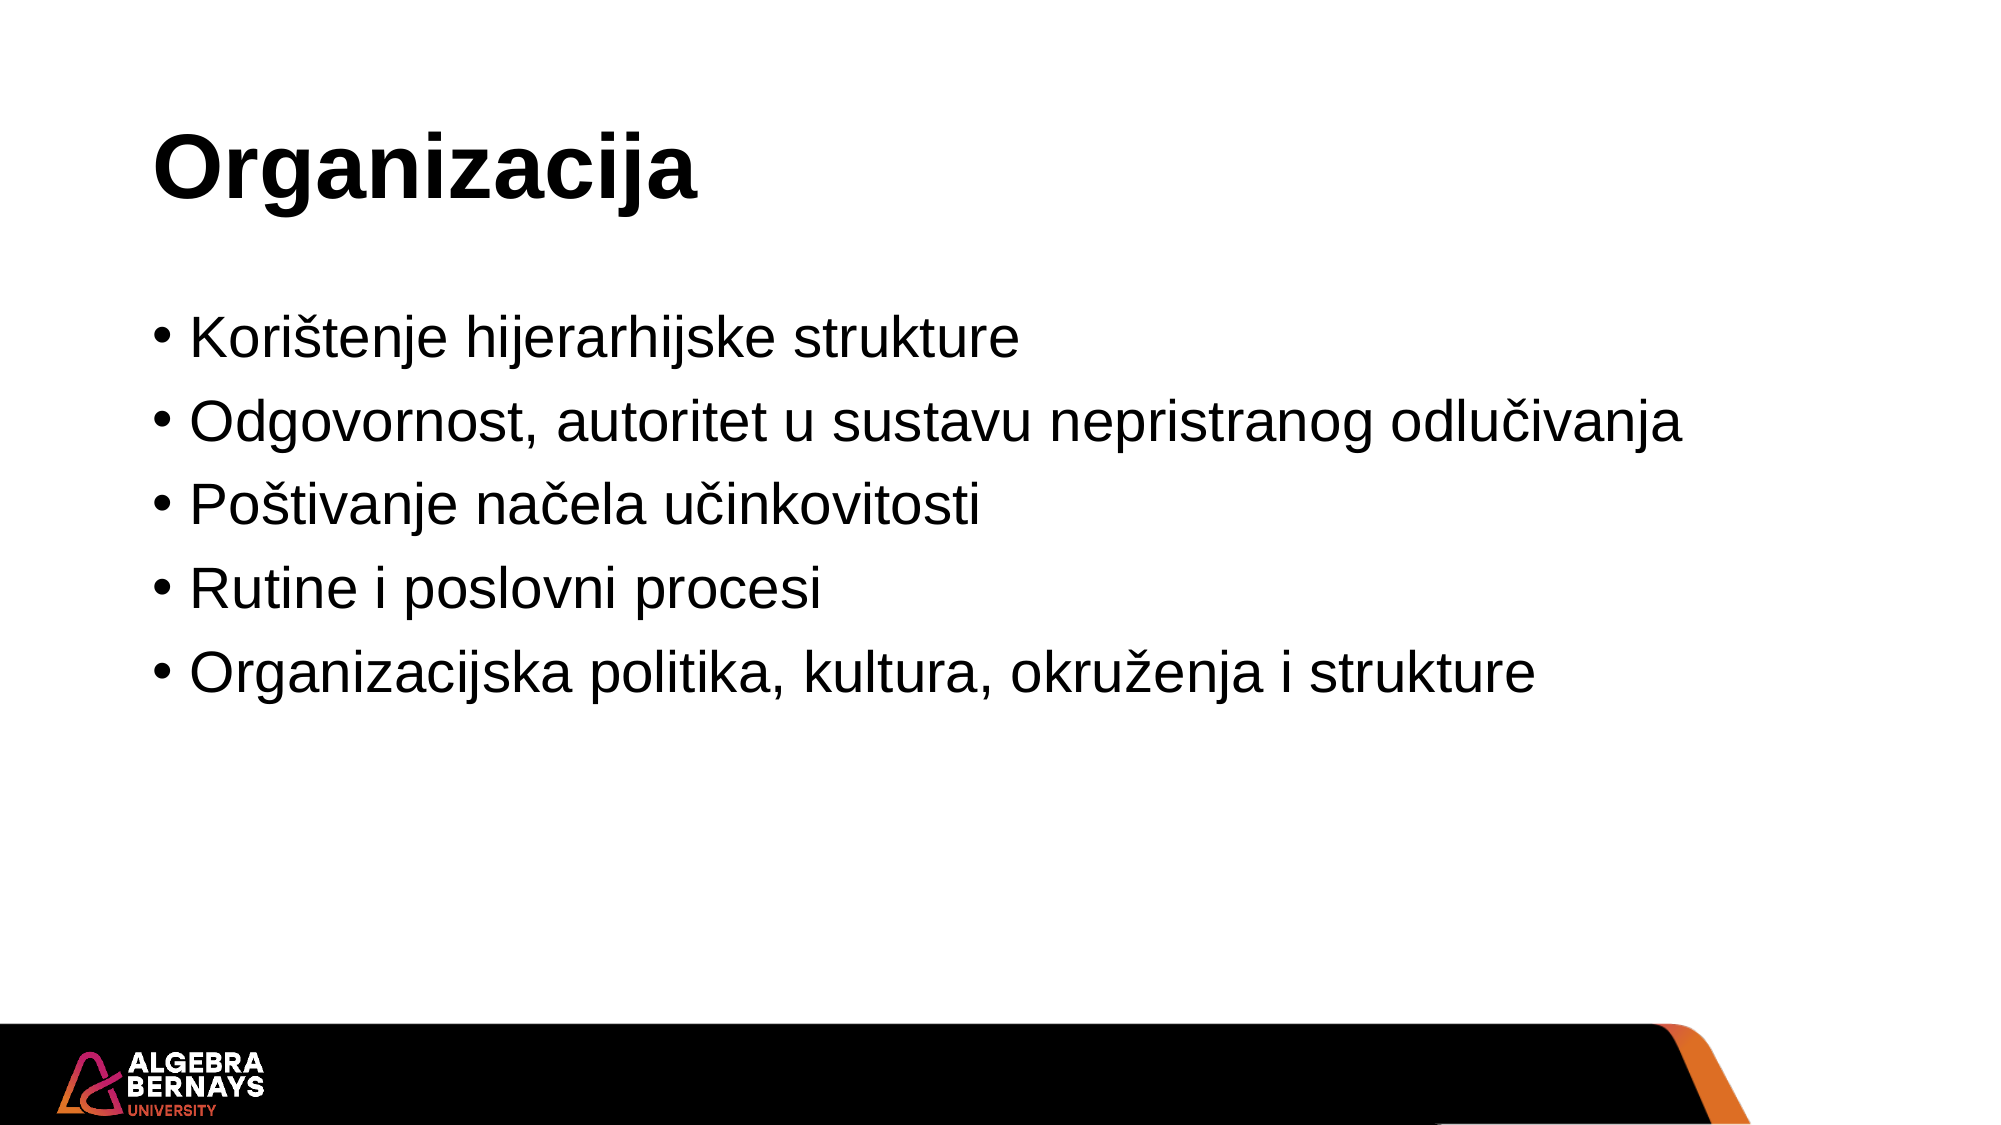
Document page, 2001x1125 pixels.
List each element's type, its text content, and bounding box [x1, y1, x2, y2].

picture [0, 1023, 1958, 1125]
list Korištenje hijerarhijske strukture Odgovornost, autoritet u sustavu nepristranog odlučivanja Poštivanje načela učinkovitosti Rutine i poslovni procesi Organizacijska politika, kultura, okruženja i strukture [137, 299, 1863, 953]
title Organizacija [137, 67, 1863, 271]
